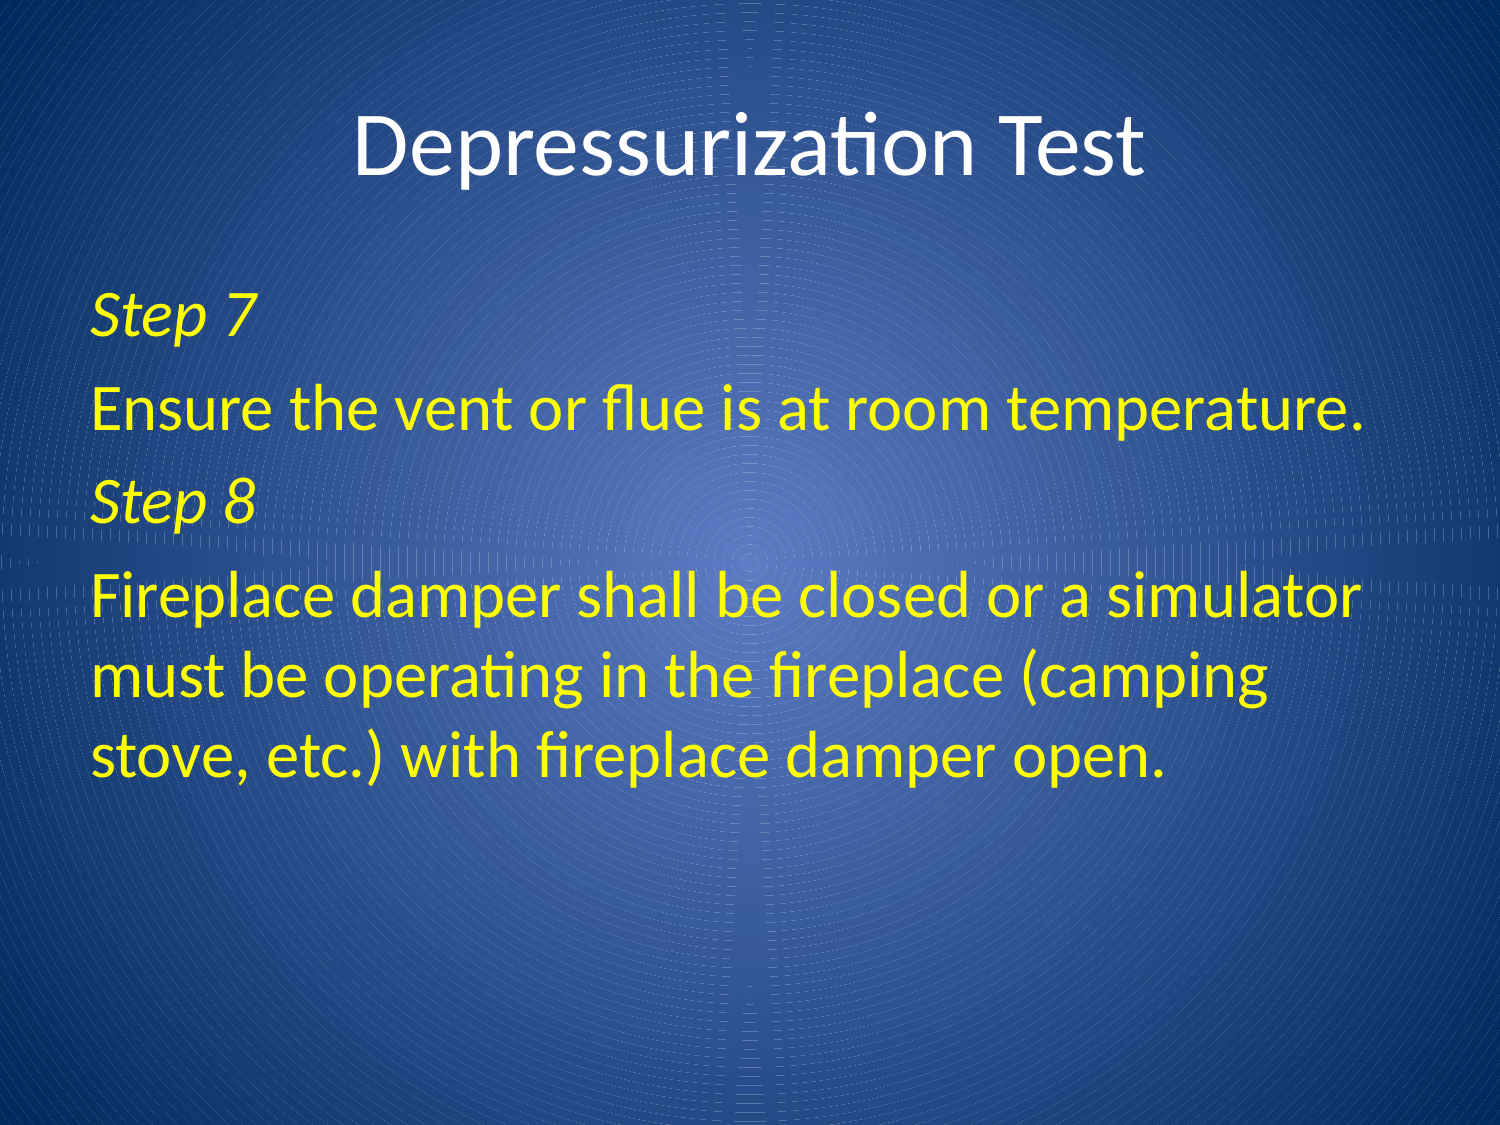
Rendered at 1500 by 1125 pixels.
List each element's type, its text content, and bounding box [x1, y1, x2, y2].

title Depressurization Test [75, 45, 1425, 233]
list Step 7 Ensure the vent or flue is at room temperature. Step 8 Fireplace damper shall be closed or a simulator must be operating in the fireplace (camping stove, etc.) with fireplace damper open. [75, 262, 1425, 1005]
